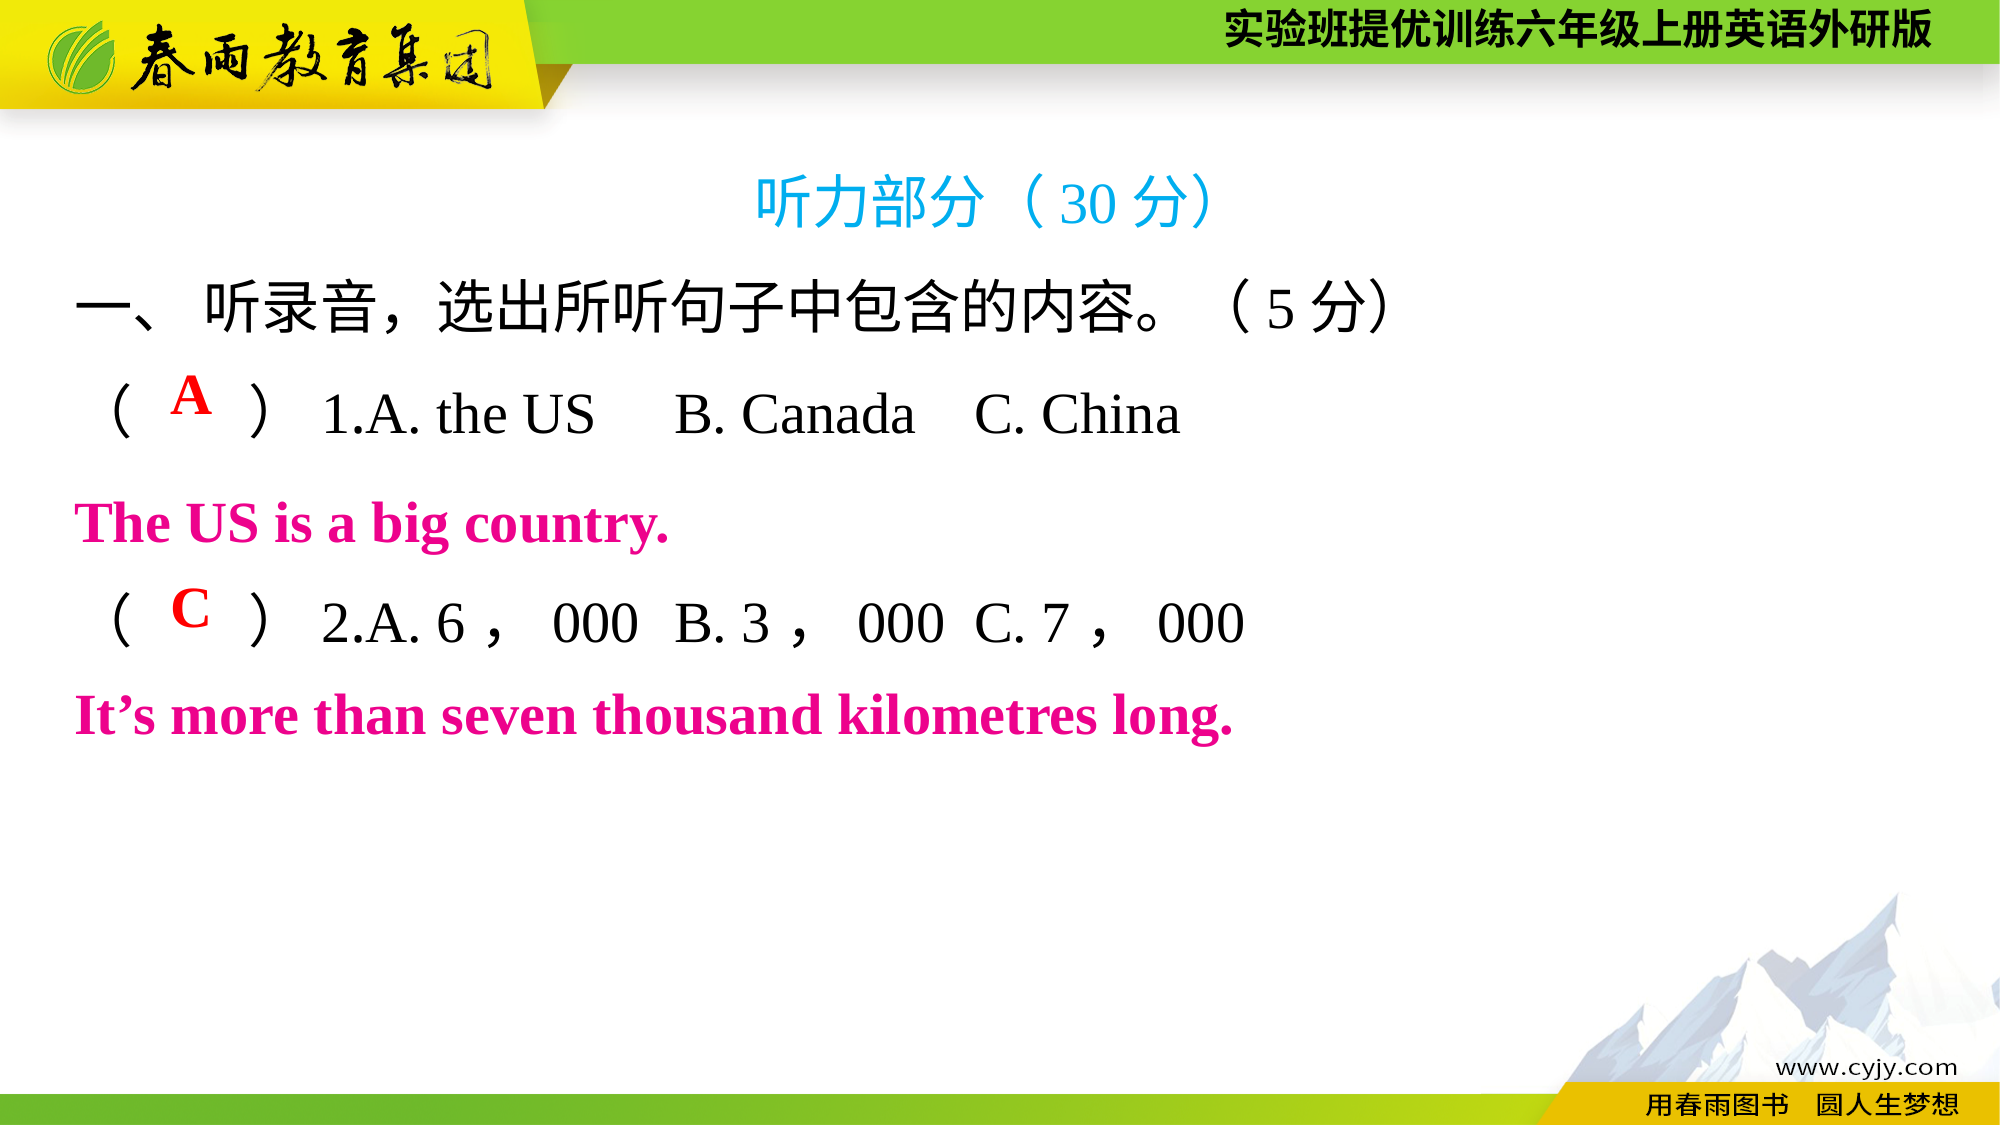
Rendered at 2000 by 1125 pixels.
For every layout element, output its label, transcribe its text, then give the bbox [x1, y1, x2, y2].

text_box A [155, 349, 228, 434]
list 听力部分（30分） 一、 听录音，选出所听句子中包含的内容。（5分） （ ）1.A. the US B. Canada C. China （ ）2.A. 6，000 B. 3，000 C. 7，000 [228, 562, 1944, 633]
list 听力部分（30分） 一、 听录音，选出所听句子中包含的内容。（5分） （ ）1.A. the US B. Canada C. China （ ）2.A. 6，000 B. 3，000 C. 7，000 [59, 122, 1944, 441]
text_box The US is a big country. [59, 441, 1944, 562]
picture [0, 0, 2000, 1125]
text_box It’s more than seven thousand kilometres long. [59, 633, 1944, 754]
list 听力部分（30分） 一、 听录音，选出所听句子中包含的内容。（5分） （ ）1.A. the US B. Canada C. China （ ）2.A. 6，000 B. 3，000 C. 7，000 [59, 562, 155, 633]
text_box C [155, 562, 228, 647]
